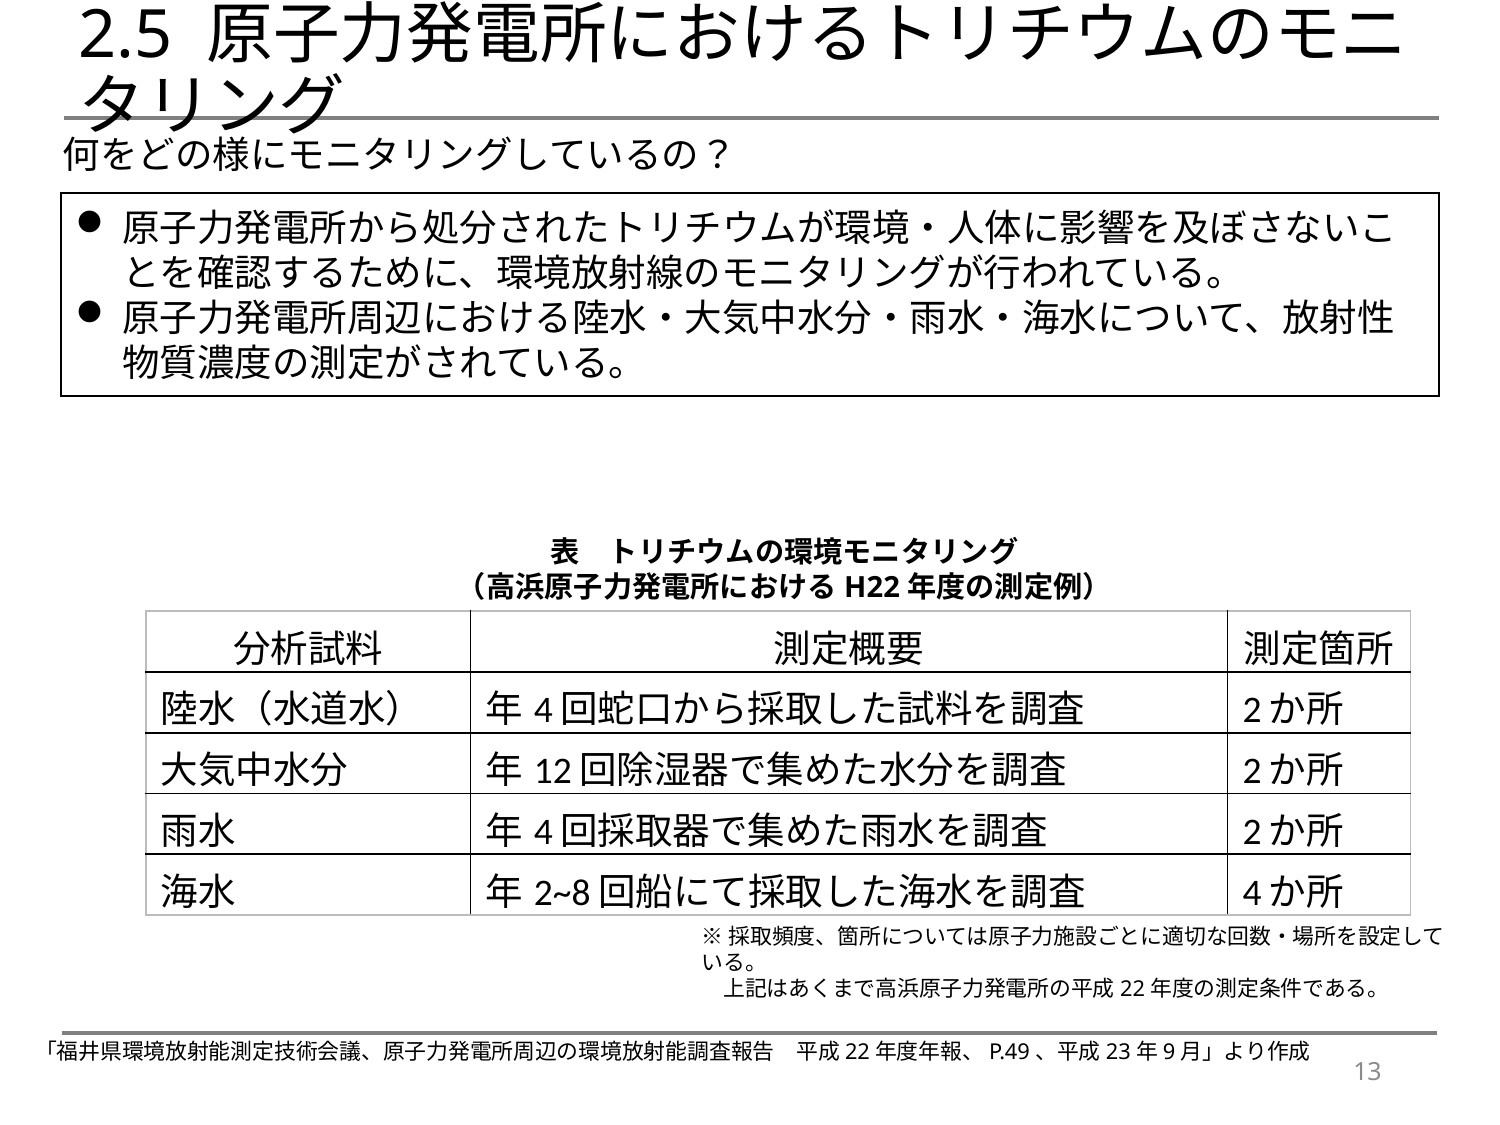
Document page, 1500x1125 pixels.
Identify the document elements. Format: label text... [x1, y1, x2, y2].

text_box ※採取頻度、箇所については原子力施設ごとに適切な回数・場所を設定している。 上記はあくまで高浜原子力発電所の平成22年度の測定条件である。 [686, 915, 1477, 1009]
text_box 「福井県環境放射能測定技術会議、原子力発電所周辺の環境放射能調査報告 平成22年度年報、P.49、平成23年9月」より作成 [20, 1029, 1326, 1071]
table_cell 海水 [147, 855, 470, 914]
slide_number 13 [1059, 1042, 1397, 1103]
text_box 表 トリチウムの環境モニタリング （高浜原子力発電所におけるH22年度の測定例） [366, 526, 1203, 611]
title 2.5 原子力発電所におけるトリチウムのモニタリング [63, 28, 1439, 116]
table_cell 2か所 [1228, 673, 1410, 732]
table_cell 年12回除湿器で集めた水分を調査 [471, 734, 1227, 793]
table_header 分析試料 [147, 612, 470, 671]
table_cell 大気中水分 [147, 734, 470, 793]
table_cell 2か所 [1228, 794, 1410, 853]
table_cell 年4回採取器で集めた雨水を調査 [471, 794, 1227, 853]
table_cell 2か所 [1228, 734, 1410, 793]
table_cell 雨水 [147, 794, 470, 853]
text_box 何をどの様にモニタリングしているの？ [47, 129, 1423, 207]
table_cell 年2~8回船にて採取した海水を調査 [471, 855, 1227, 914]
text_box 原子力発電所から処分されたトリチウムが環境・人体に影響を及ぼさないことを確認するために、環境放射線のモニタリングが行われている。 原子力発電所周辺における陸水・大気中水分・雨水・海水について、放射性物質濃度の測定がされている。 [60, 192, 1440, 397]
table_cell 4か所 [1228, 855, 1410, 914]
table_header 測定箇所 [1228, 612, 1410, 671]
table_header 測定概要 [471, 612, 1227, 671]
table_cell 陸水（水道水） [147, 673, 470, 732]
table_cell 年4回蛇口から採取した試料を調査 [471, 673, 1227, 732]
